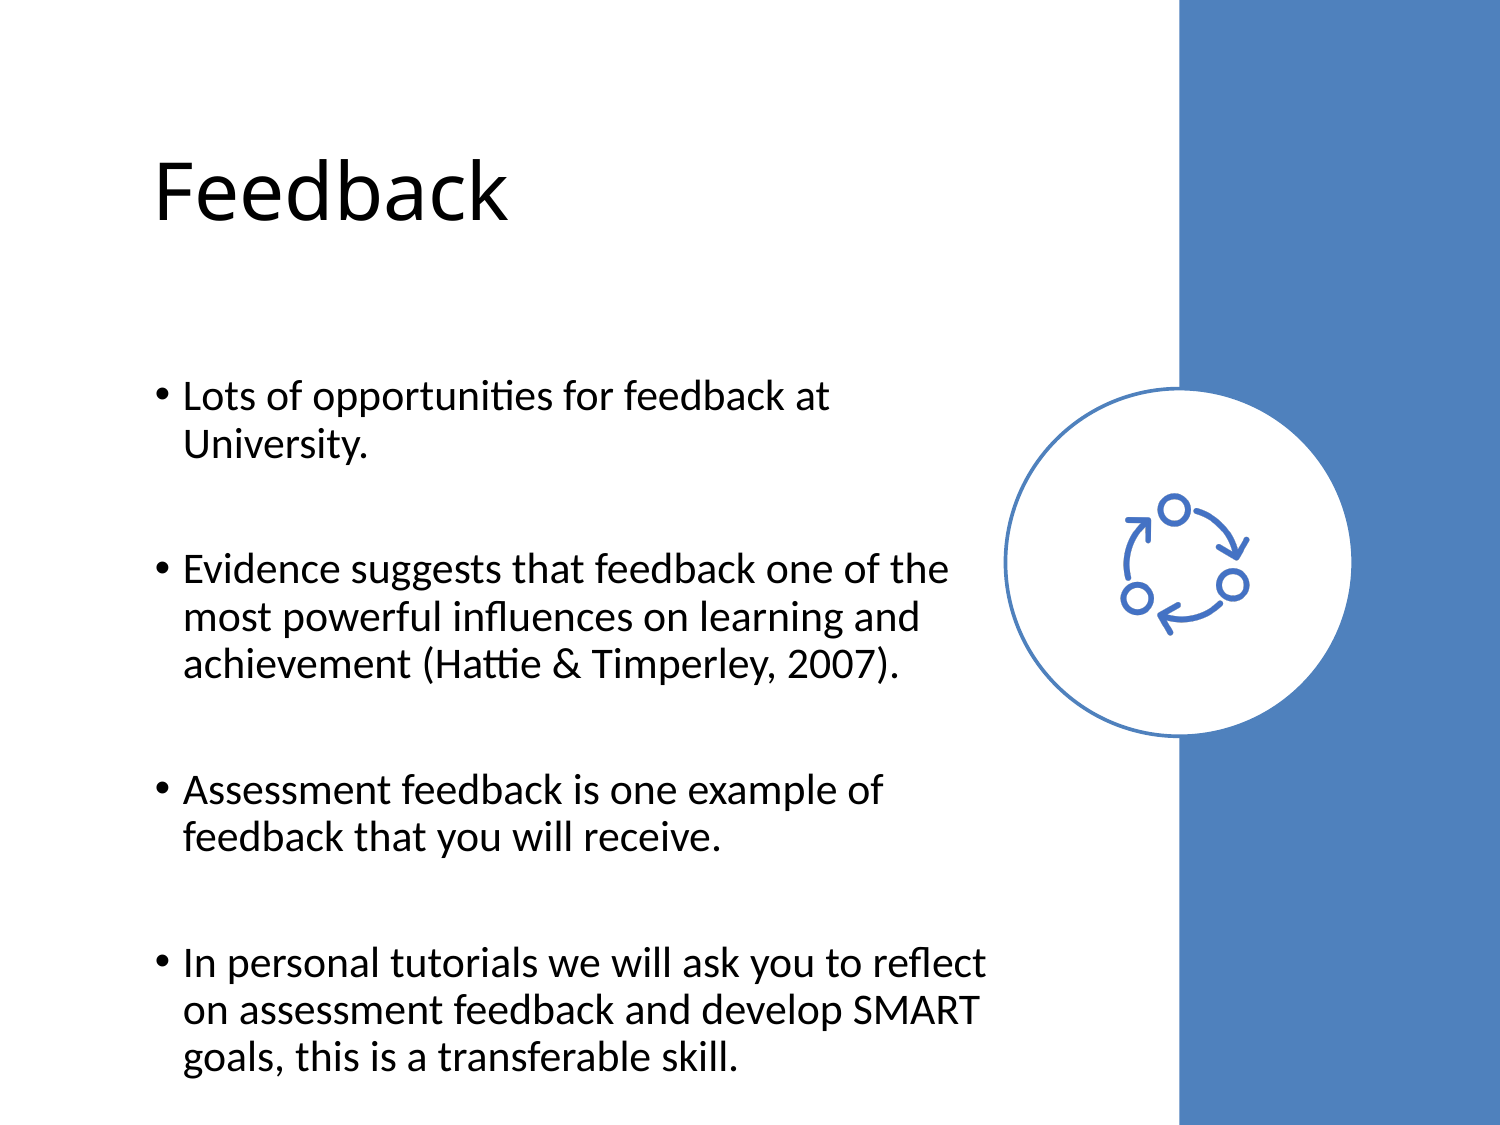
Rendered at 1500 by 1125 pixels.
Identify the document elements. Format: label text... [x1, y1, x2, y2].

picture [1086, 469, 1275, 658]
text_box [1004, 387, 1355, 738]
list Lots of opportunities for feedback at University. Evidence suggests that feedback one of the most powerful influences on learning and achievement (Hattie & Timperley, 2007). Assessment feedback is one example of feedback that you will receive. In personal tutorials we will ask you to reflect on assessment feedback and develop SMART goals, this is a transferable skill. [139, 365, 1008, 1106]
text_box [1178, 0, 1500, 1125]
title Feedback [137, 112, 1058, 276]
